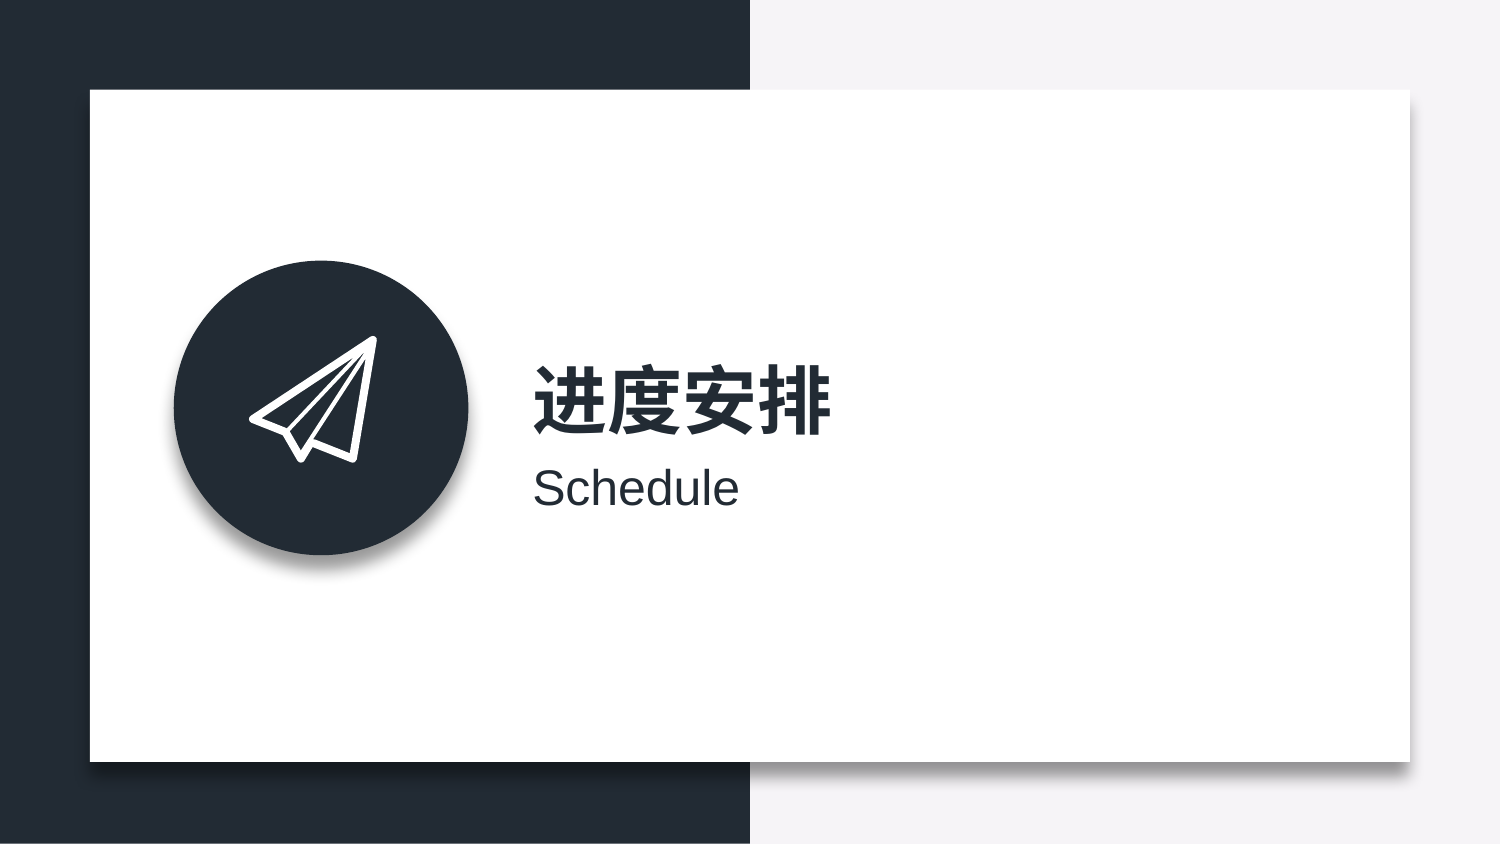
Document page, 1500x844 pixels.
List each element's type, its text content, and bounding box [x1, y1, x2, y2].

text_box [89, 89, 1411, 763]
text_box Schedule [517, 448, 756, 523]
text_box [248, 335, 377, 463]
text_box 进度安排 [517, 346, 848, 451]
text_box [172, 259, 470, 557]
